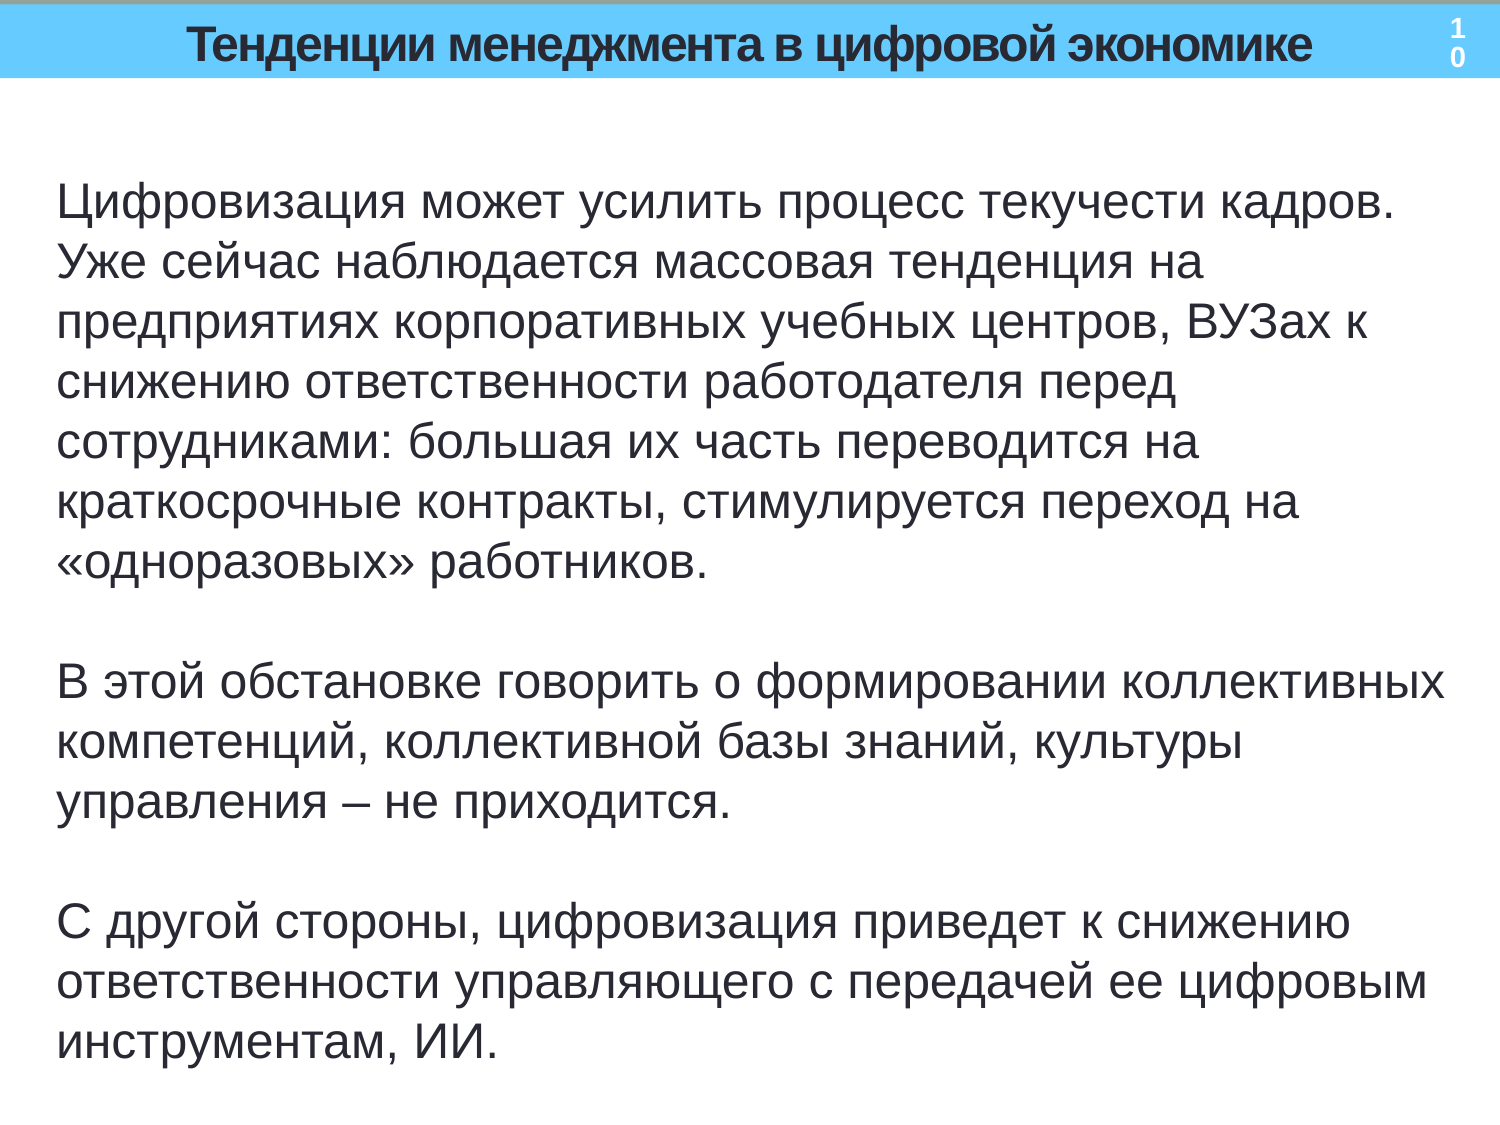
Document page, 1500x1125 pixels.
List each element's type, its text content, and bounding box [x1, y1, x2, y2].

slide_number 10 [1435, 0, 1484, 54]
title Тенденции менеджмента в цифровой экономике [0, 4, 1500, 79]
text_box Цифровизация может усилить процесс текучести кадров. Уже сейчас наблюдается массовая тенденция на предприятиях корпоративных учебных центров, ВУЗах к снижению ответственности работодателя перед сотрудниками: большая их часть переводится на краткосрочные контракты, стимулируется переход на «одноразовых» работников. В этой обстановке говорить о формировании коллективных компетенций, коллективной базы знаний, культуры управления – не приходится. С другой стороны, цифровизация приведет к снижению ответственности управляющего с передачей ее цифровым инструментам, ИИ. [41, 160, 1471, 1076]
